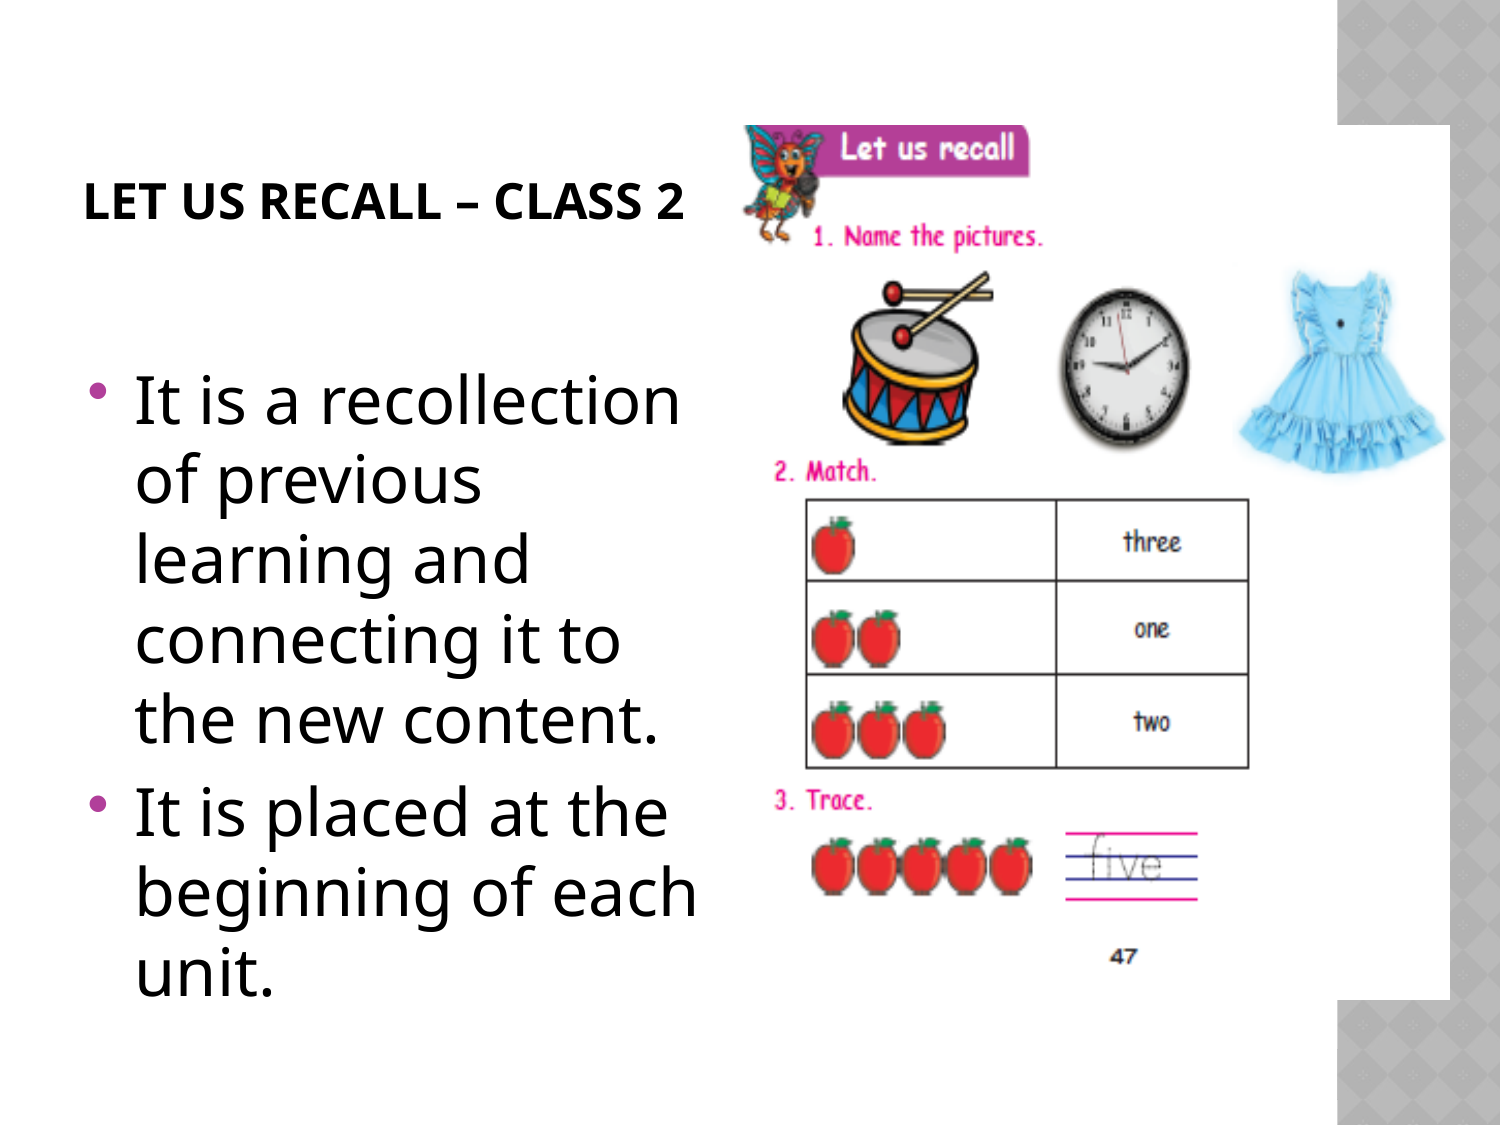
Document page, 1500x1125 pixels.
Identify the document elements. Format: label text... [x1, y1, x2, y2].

list It is a recollection of previous learning and connecting it to the new content. It is placed at the beginning of each unit. [75, 350, 738, 1068]
picture [737, 124, 1451, 1001]
title Let us Recall – Class 2 [75, 137, 731, 230]
